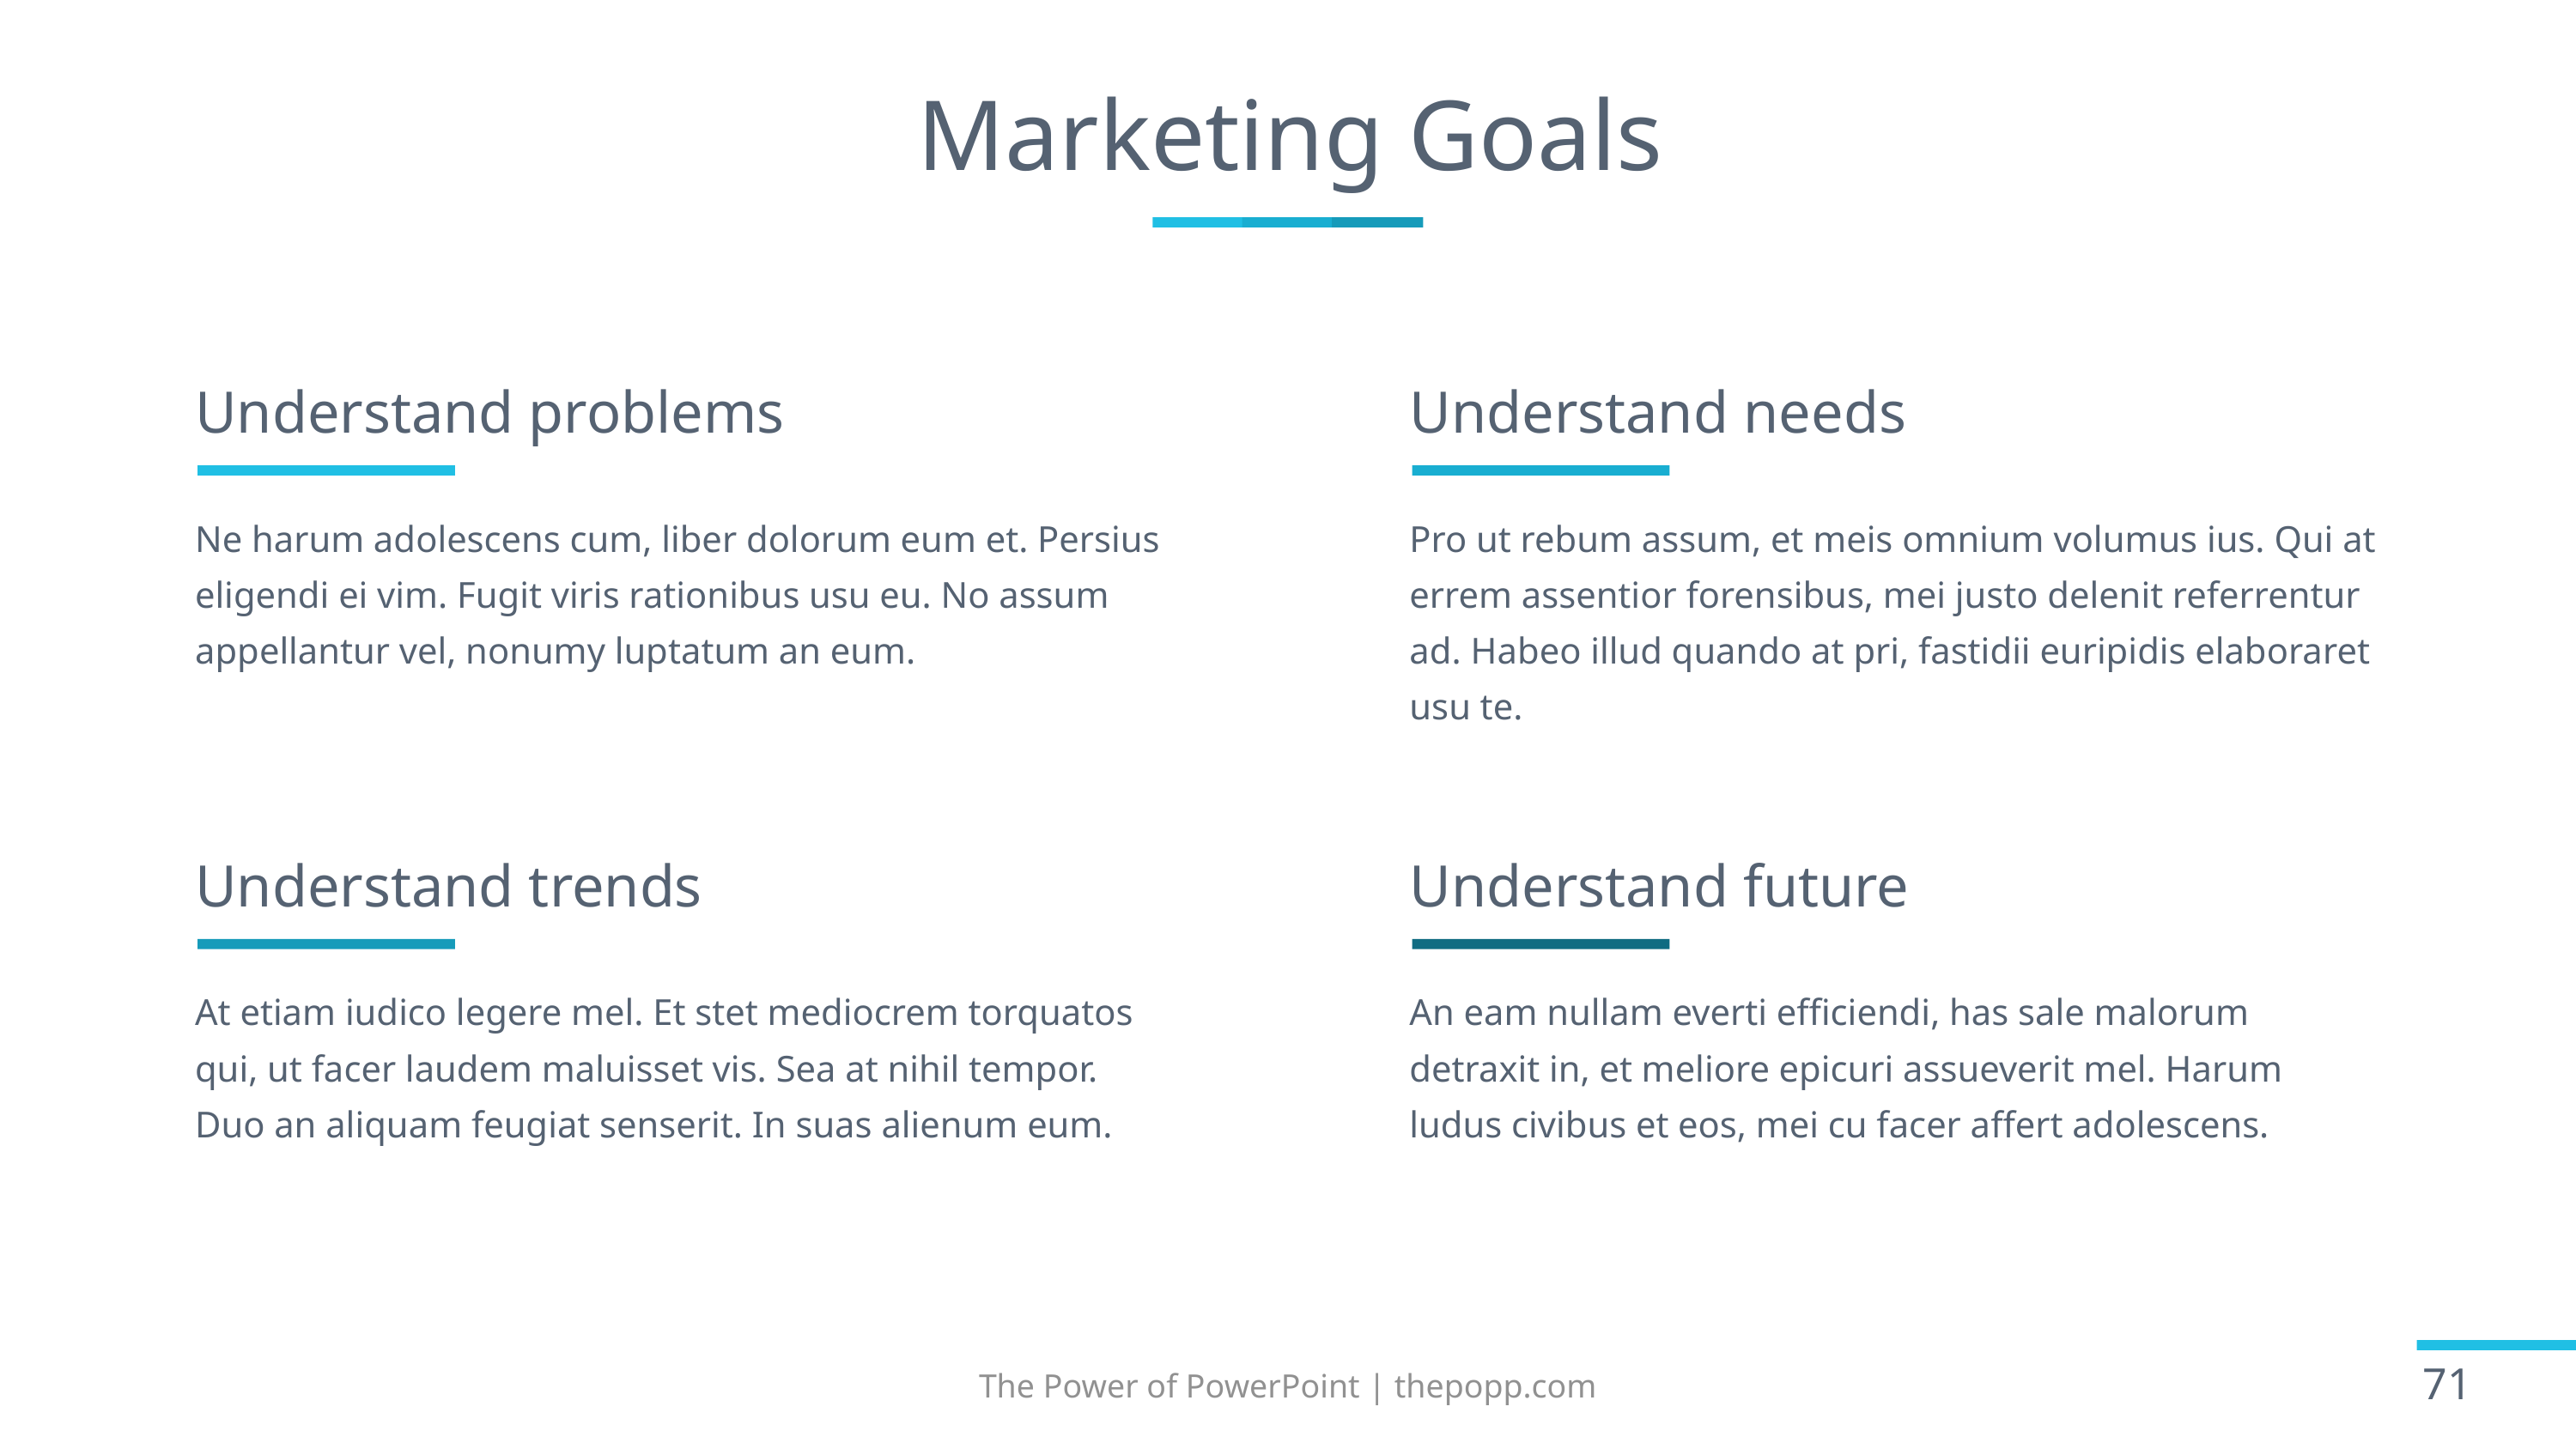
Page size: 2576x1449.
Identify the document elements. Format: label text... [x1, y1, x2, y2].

title Marketing Goals [69, 49, 2512, 230]
list An eam nullam everti efficiendi, has sale malorum detraxit in, et meliore epicuri assueverit mel. Harum ludus civibus et eos, mei cu facer affert adolescens. [1396, 970, 2394, 1261]
footer The Power of PowerPoint | thepopp.com [853, 1349, 1723, 1427]
list Pro ut rebum assum, et meis omnium volumus ius. Qui at errem assentior forensibus, mei justo delenit referrentur ad. Habeo illud quando at pri, fastidii euripidis elaboraret usu te. [1396, 496, 2394, 787]
list Understand trends [182, 831, 1180, 937]
slide_number 71 [2409, 1351, 2576, 1421]
list Understand problems [182, 357, 1180, 464]
list At etiam iudico legere mel. Et stet mediocrem torquatos qui, ut facer laudem maluisset vis. Sea at nihil tempor. Duo an aliquam feugiat senserit. In suas alienum eum. [182, 970, 1180, 1261]
list Ne harum adolescens cum, liber dolorum eum et. Persius eligendi ei vim. Fugit viris rationibus usu eu. No assum appellantur vel, nonumy luptatum an eum. [182, 496, 1180, 787]
list Understand future [1396, 831, 2394, 937]
list Understand needs [1396, 357, 2394, 464]
